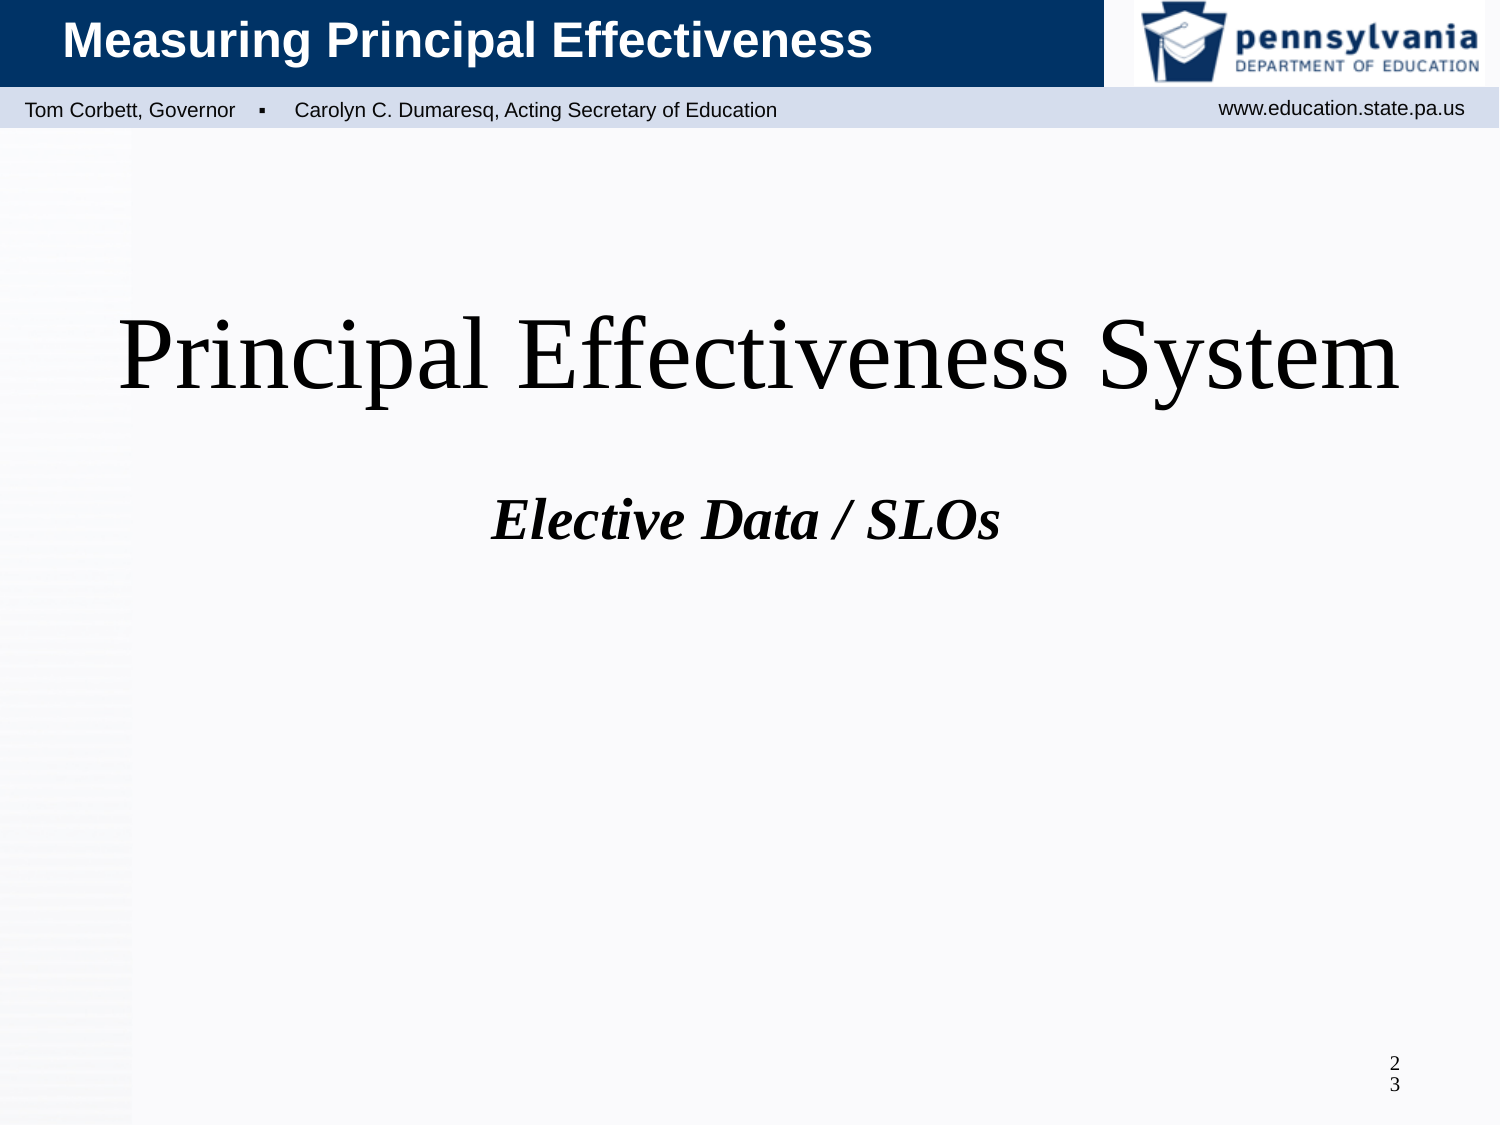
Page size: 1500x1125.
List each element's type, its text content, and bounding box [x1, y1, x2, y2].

picture [0, 0, 1500, 1125]
text_box 23 [1374, 1042, 1425, 1103]
title Principal Effectiveness System Elective Data / SLOs [32, 277, 1462, 669]
